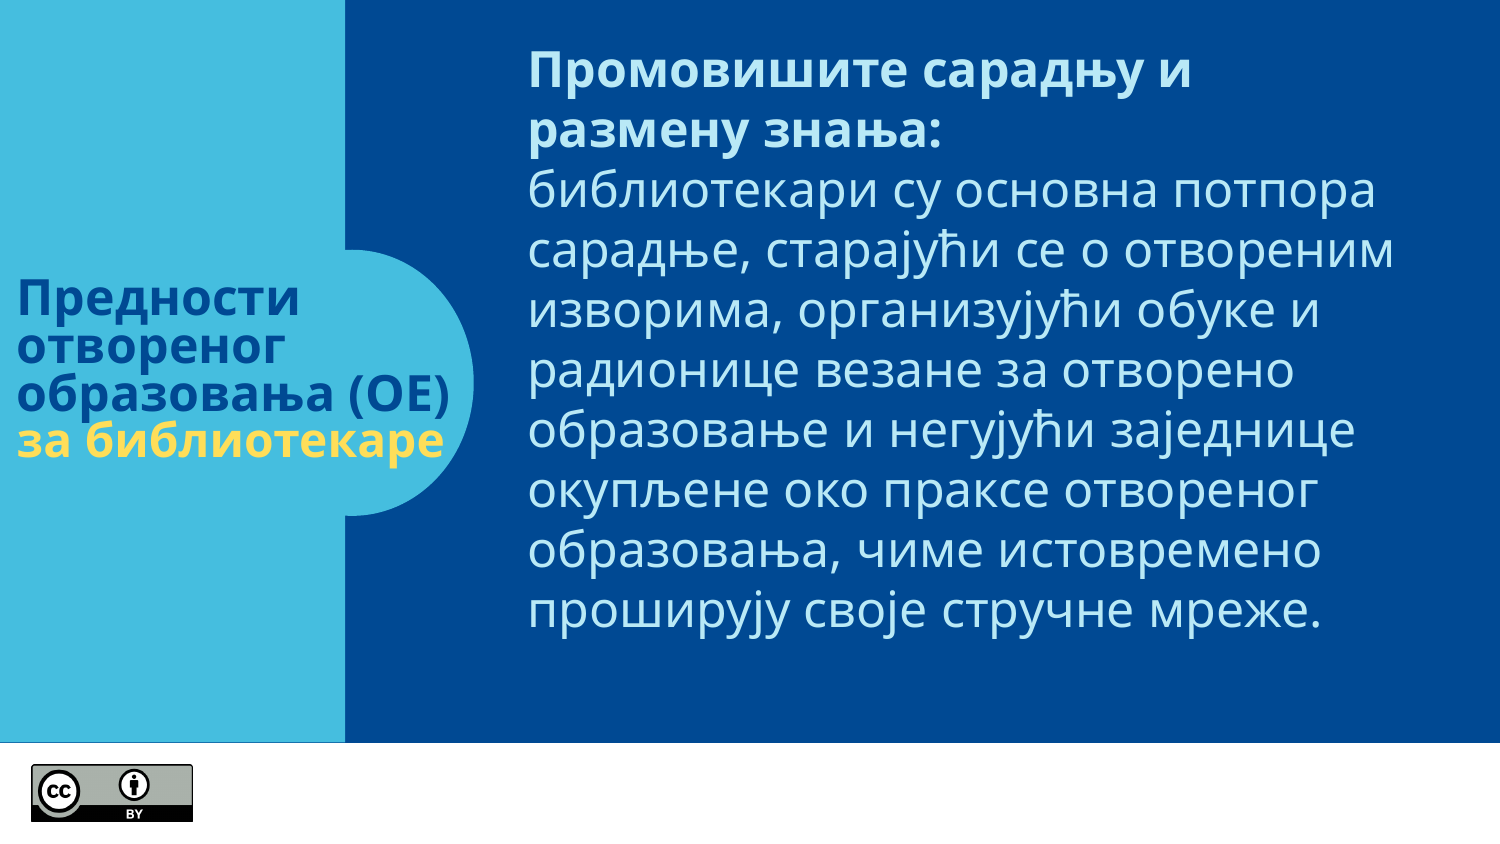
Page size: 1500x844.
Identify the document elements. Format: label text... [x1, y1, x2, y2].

text_box Предности отвореног образовања (ОЕ) за библиотекаре [1, 262, 488, 483]
text_box Промовишите сарадњу и размену знања: библиотекари су основна потпора сарадње, старајући се о отвореним изворима, организујући обуке и радионице везане за отворено образовање и негујући заједнице окупљене око праксе отвореног образовања, чиме истовремено проширују своје стручне мреже. [512, 22, 1427, 713]
picture [31, 764, 193, 822]
text_box [272, 483, 433, 516]
text_box [0, 0, 346, 742]
text_box [0, 750, 1500, 844]
text_box [301, 249, 404, 262]
